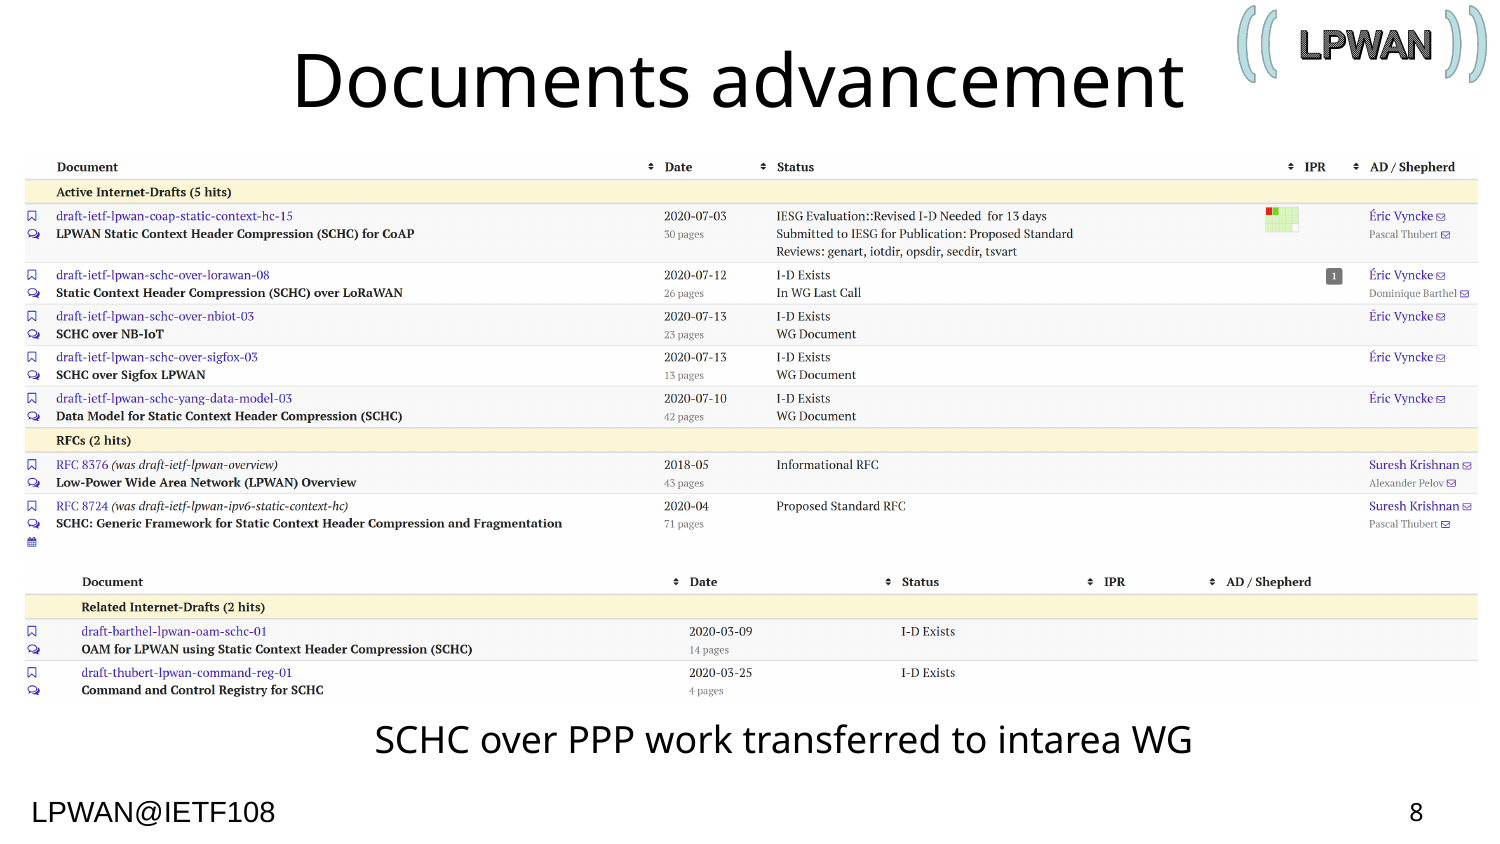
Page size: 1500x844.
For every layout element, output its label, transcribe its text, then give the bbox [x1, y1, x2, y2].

text_box SCHC over PPP work transferred to intarea WG [359, 710, 1219, 769]
picture [21, 153, 1479, 703]
picture [1237, 5, 1487, 83]
title Documents advancement [63, 25, 1414, 130]
slide_number 8 [1358, 791, 1439, 837]
